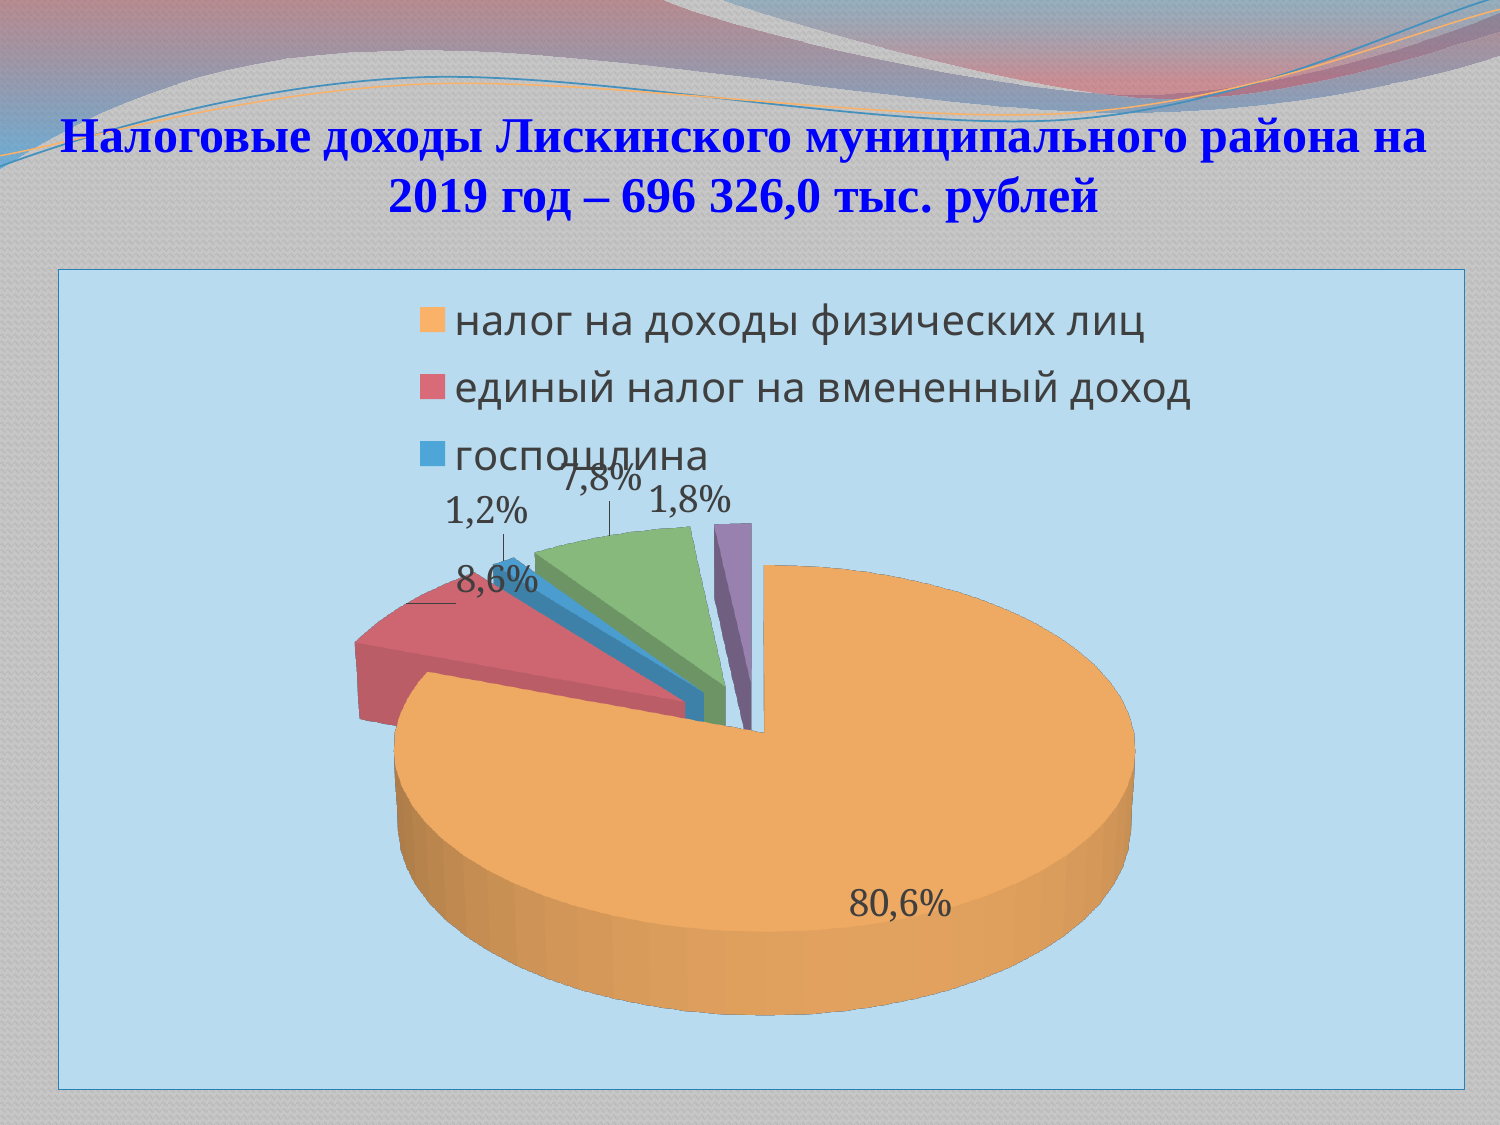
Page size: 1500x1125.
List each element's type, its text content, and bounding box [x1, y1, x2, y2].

title Налоговые доходы Лискинского муниципального района на 2019 год – 696 326,0 тыс. рублей [58, 82, 1430, 223]
chart [58, 269, 1466, 1091]
